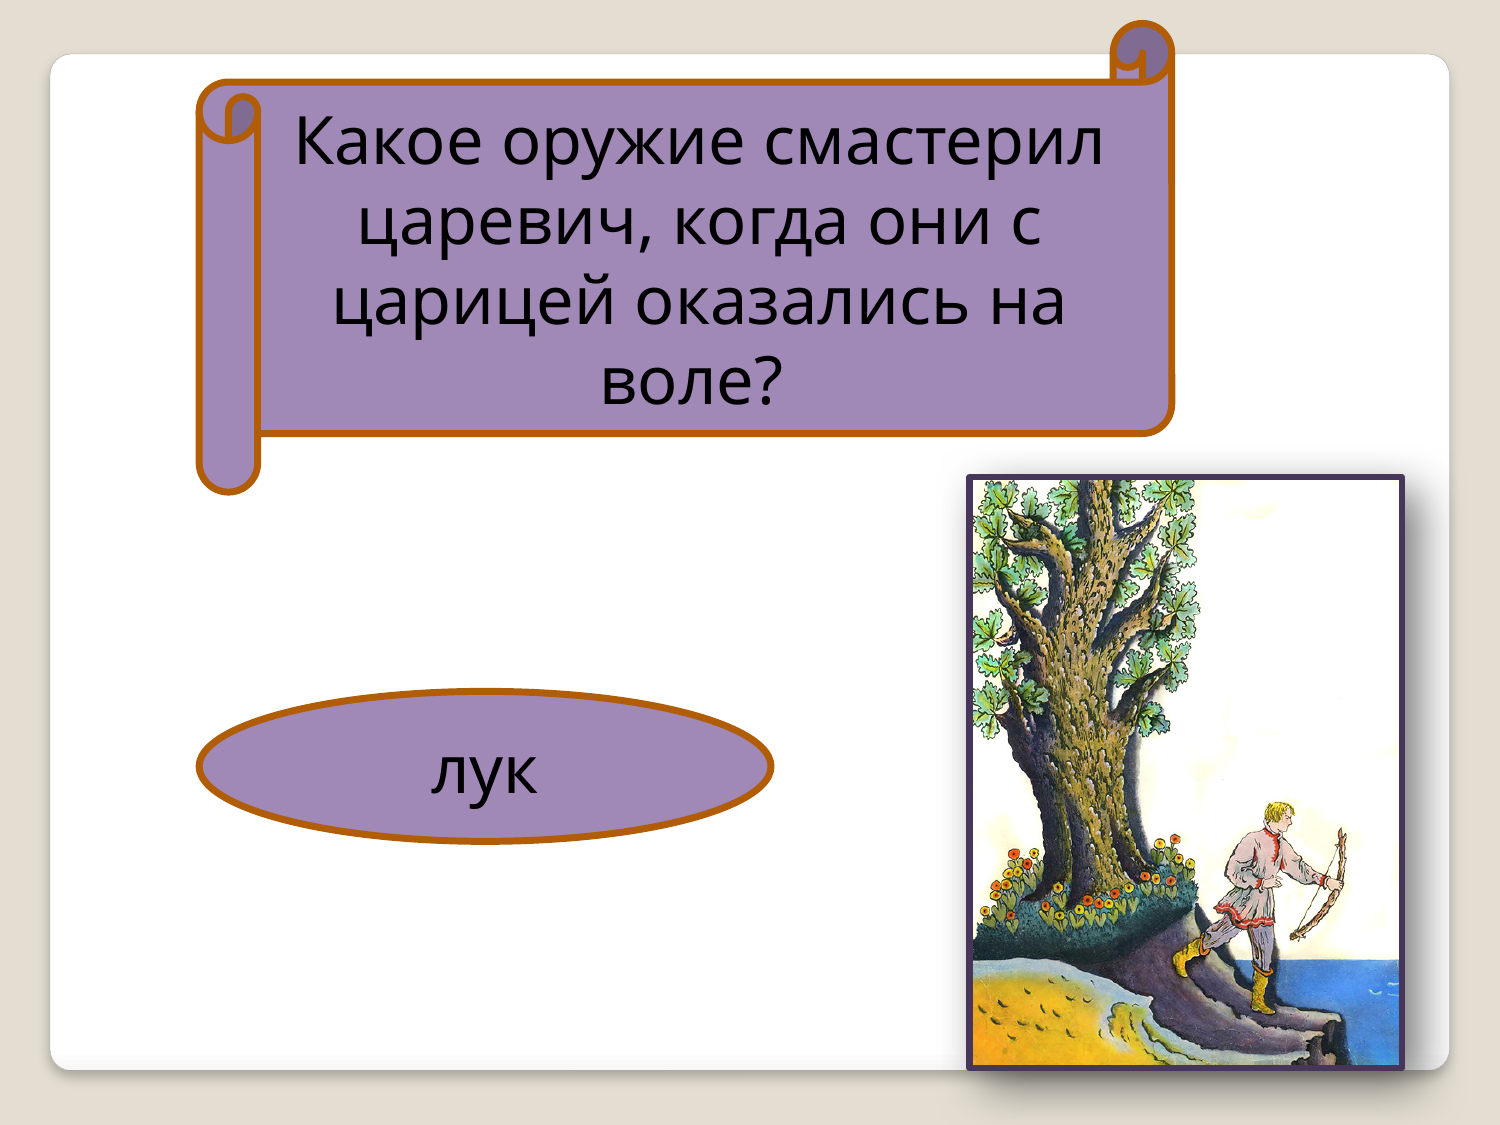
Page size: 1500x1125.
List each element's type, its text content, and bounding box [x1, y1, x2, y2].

text_box лук [195, 687, 775, 845]
picture [972, 480, 1399, 1066]
text_box Какое оружие смастерил царевич, когда они с царицей оказались на воле? [195, 19, 1176, 496]
